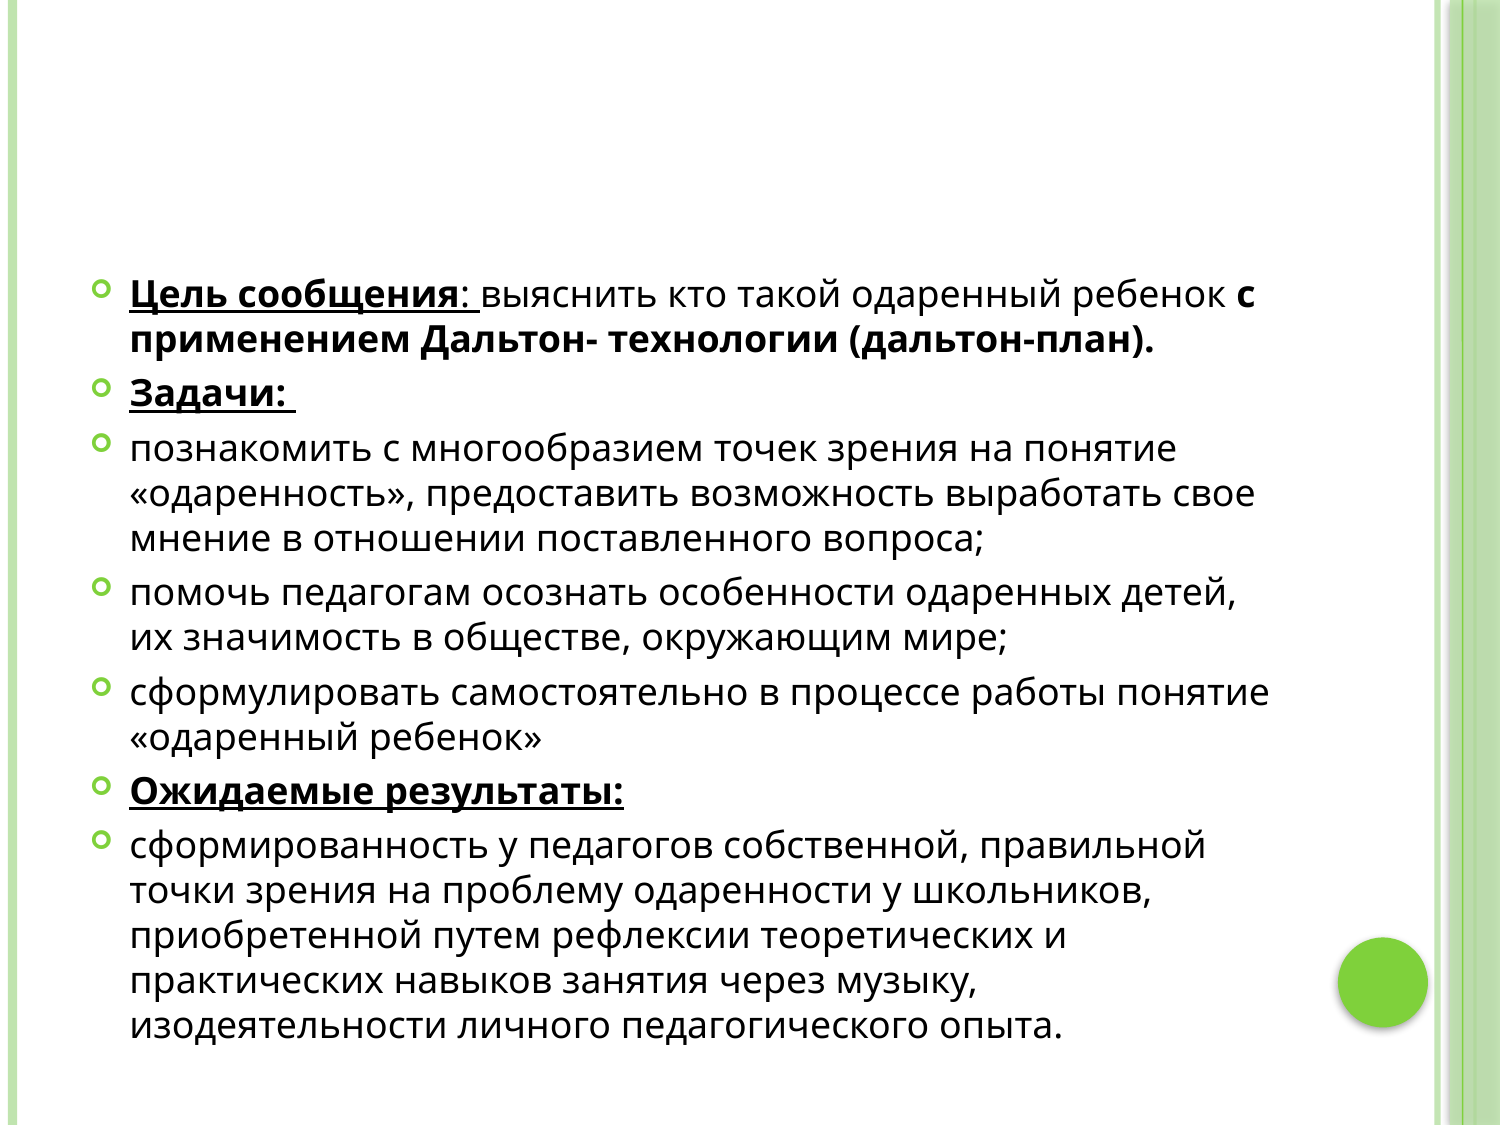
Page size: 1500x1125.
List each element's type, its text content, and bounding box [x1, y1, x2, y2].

list Цель сообщения: выяснить кто такой одаренный ребенок с применением Дальтон- технологии (дальтон-план). Задачи: познакомить с многообразием точек зрения на понятие «одаренность», предоставить возможность выработать свое мнение в отношении поставленного вопроса; помочь педагогам осознать особенности одаренных детей, их значимость в обществе, окружающим мире; сформулировать самостоятельно в процессе работы понятие «одаренный ребенок» Ожидаемые результаты: сформированность у педагогов собственной, правильной точки зрения на проблему одаренности у школьников, приобретенной путем рефлексии теоретических и практических навыков занятия через музыку, изодеятельности личного педагогического опыта. [75, 262, 1300, 1062]
